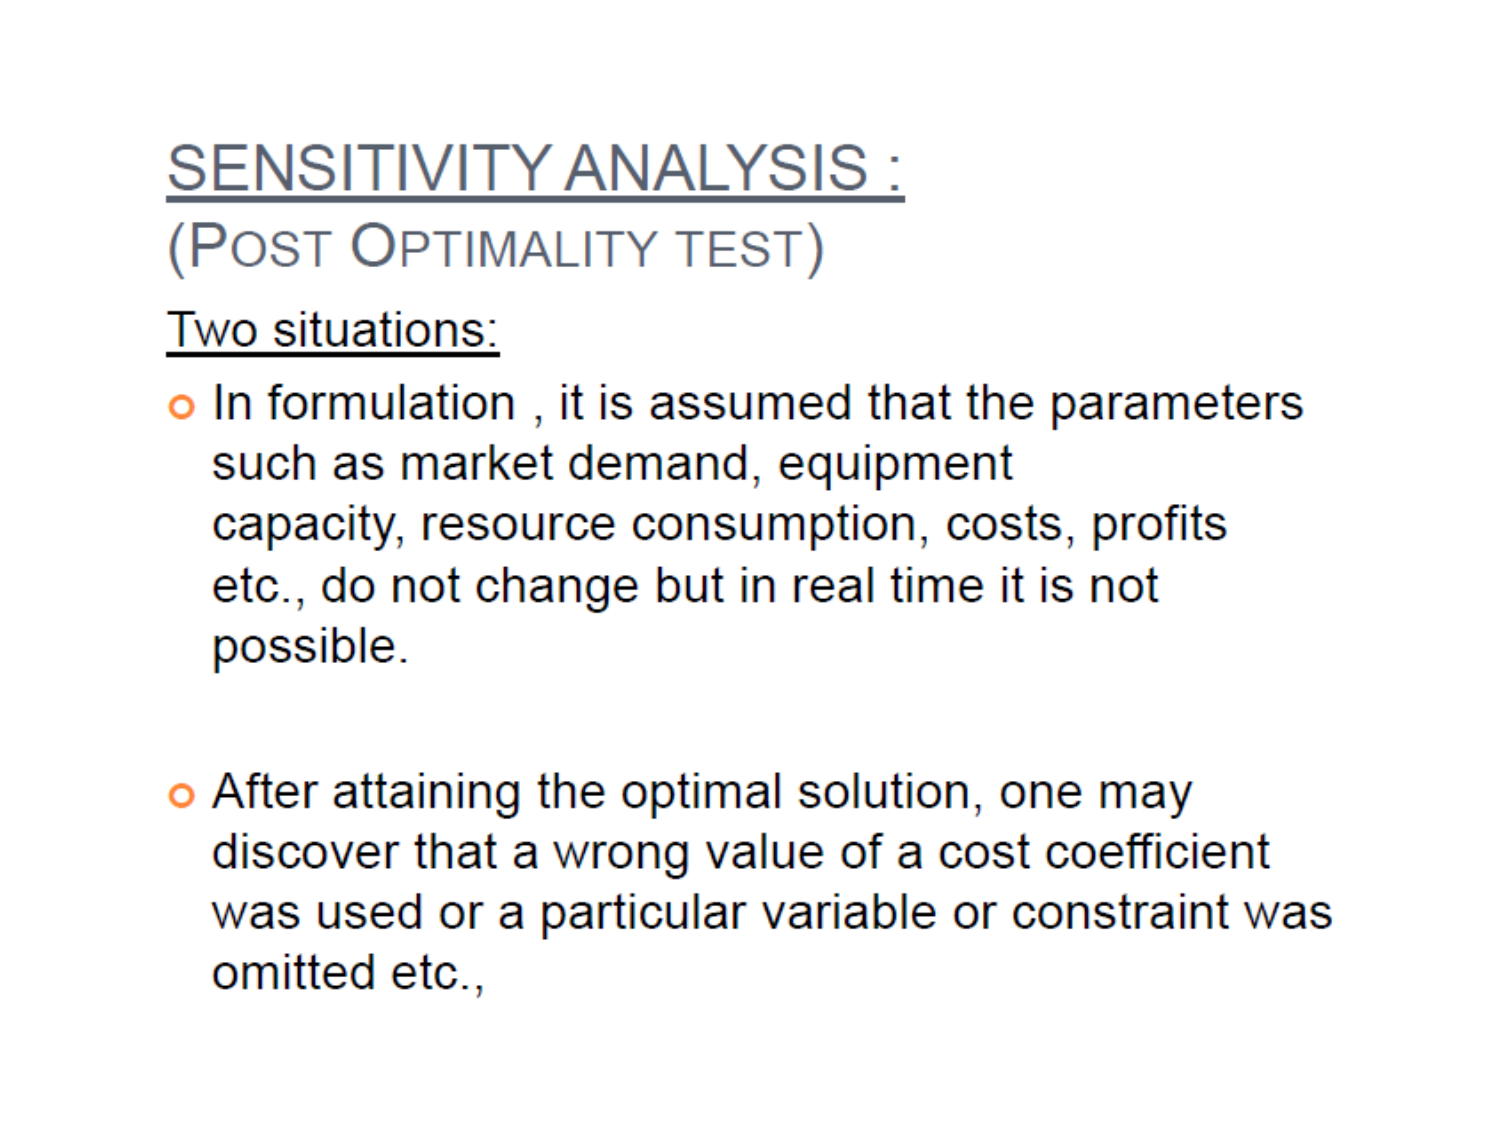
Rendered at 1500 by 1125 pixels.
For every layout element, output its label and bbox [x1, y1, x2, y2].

picture [122, 102, 1378, 1023]
